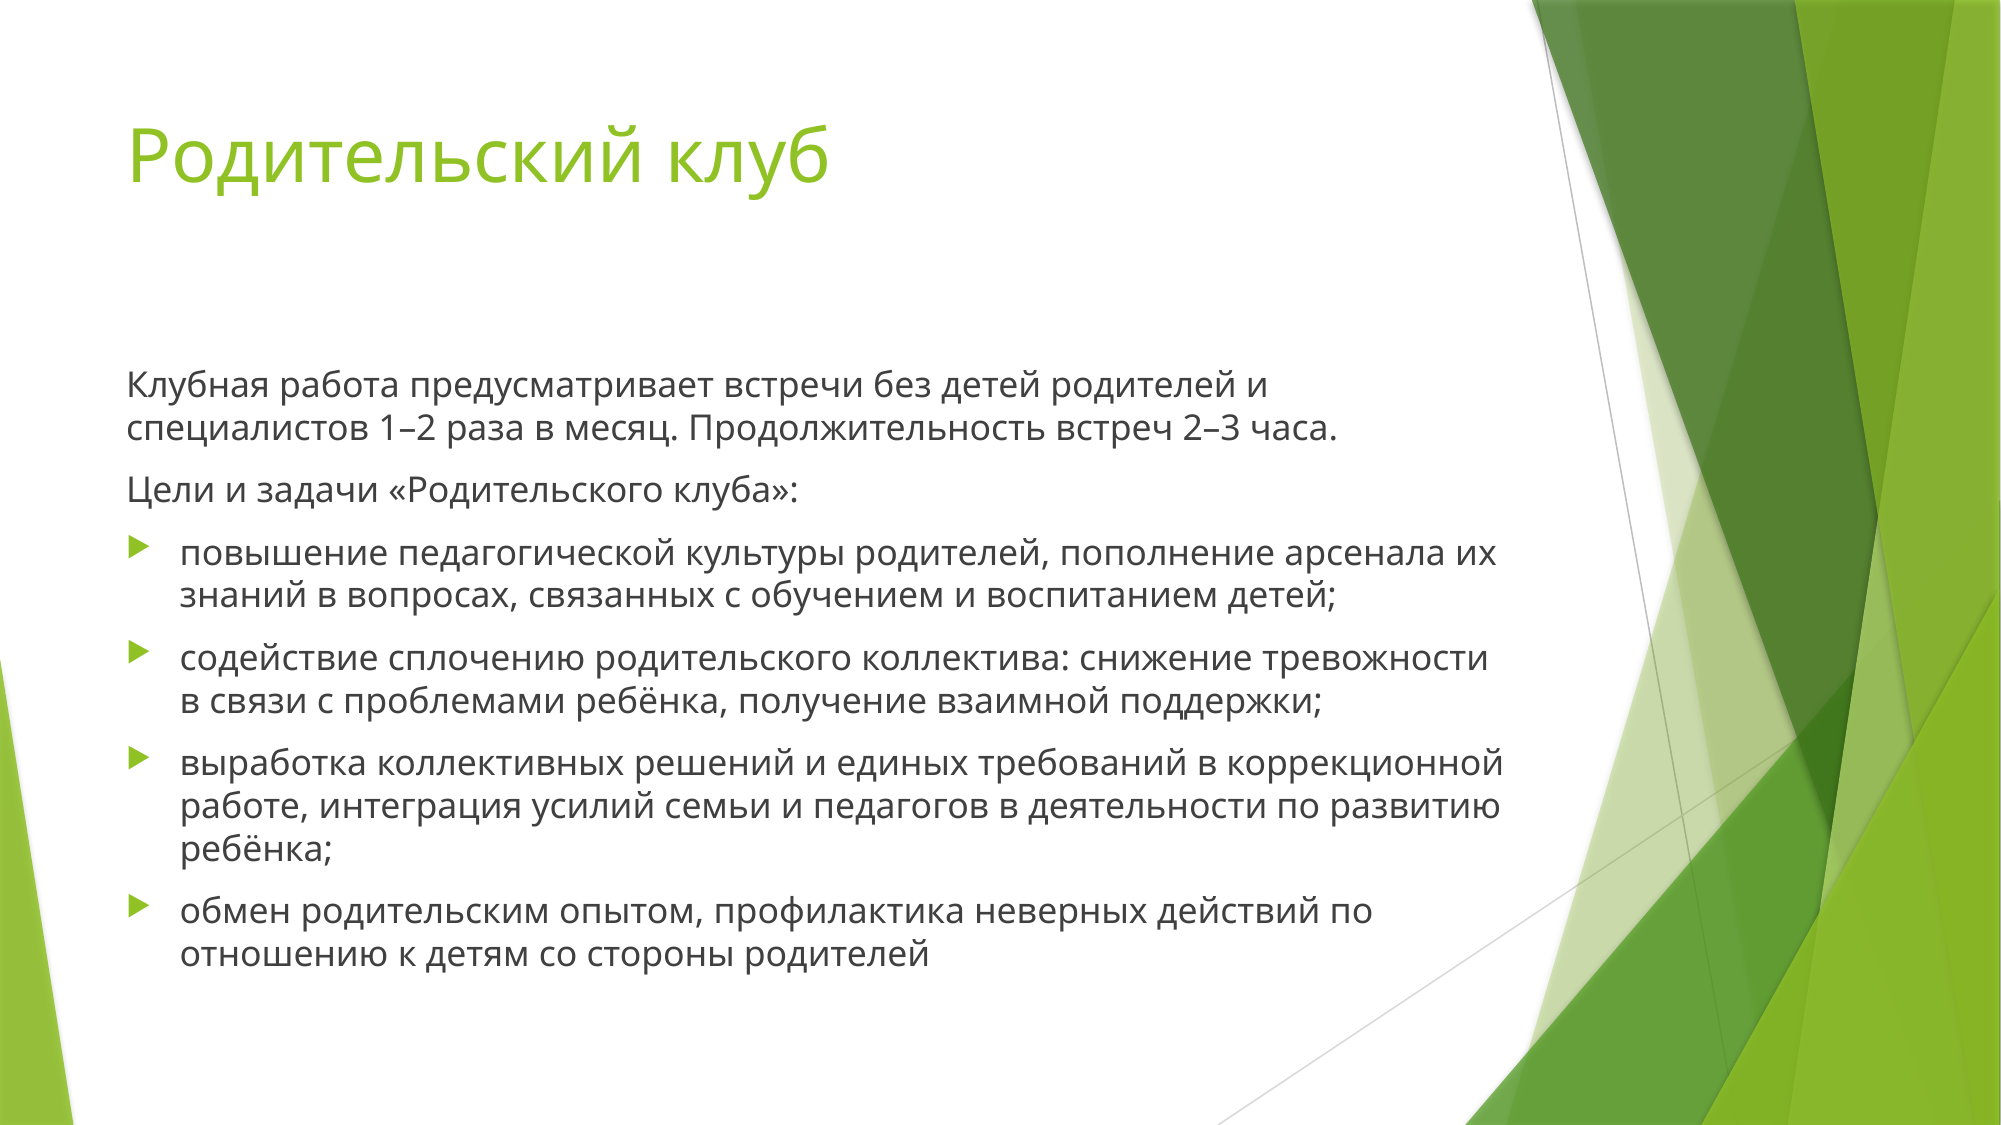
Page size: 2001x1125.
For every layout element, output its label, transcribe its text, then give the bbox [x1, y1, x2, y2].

list Клубная работа предусматривает встречи без детей родителей и специалистов 1–2 раза в месяц. Продолжительность встреч 2–3 часа. Цели и задачи «Родительского клуба»: повышение педагогической культуры родителей, пополнение арсенала их знаний в вопросах, связанных с обучением и воспитанием детей; содействие сплочению родительского коллектива: снижение тревожности в связи с проблемами ребёнка, получение взаимной поддержки; выработка коллективных решений и единых требований в коррекционной работе, интеграция усилий семьи и педагогов в деятельности по развитию ребёнка; обмен родительским опытом, профилактика неверных действий по отношению к детям со стороны родителей [111, 354, 1522, 992]
title Родительский клуб [111, 99, 1522, 317]
